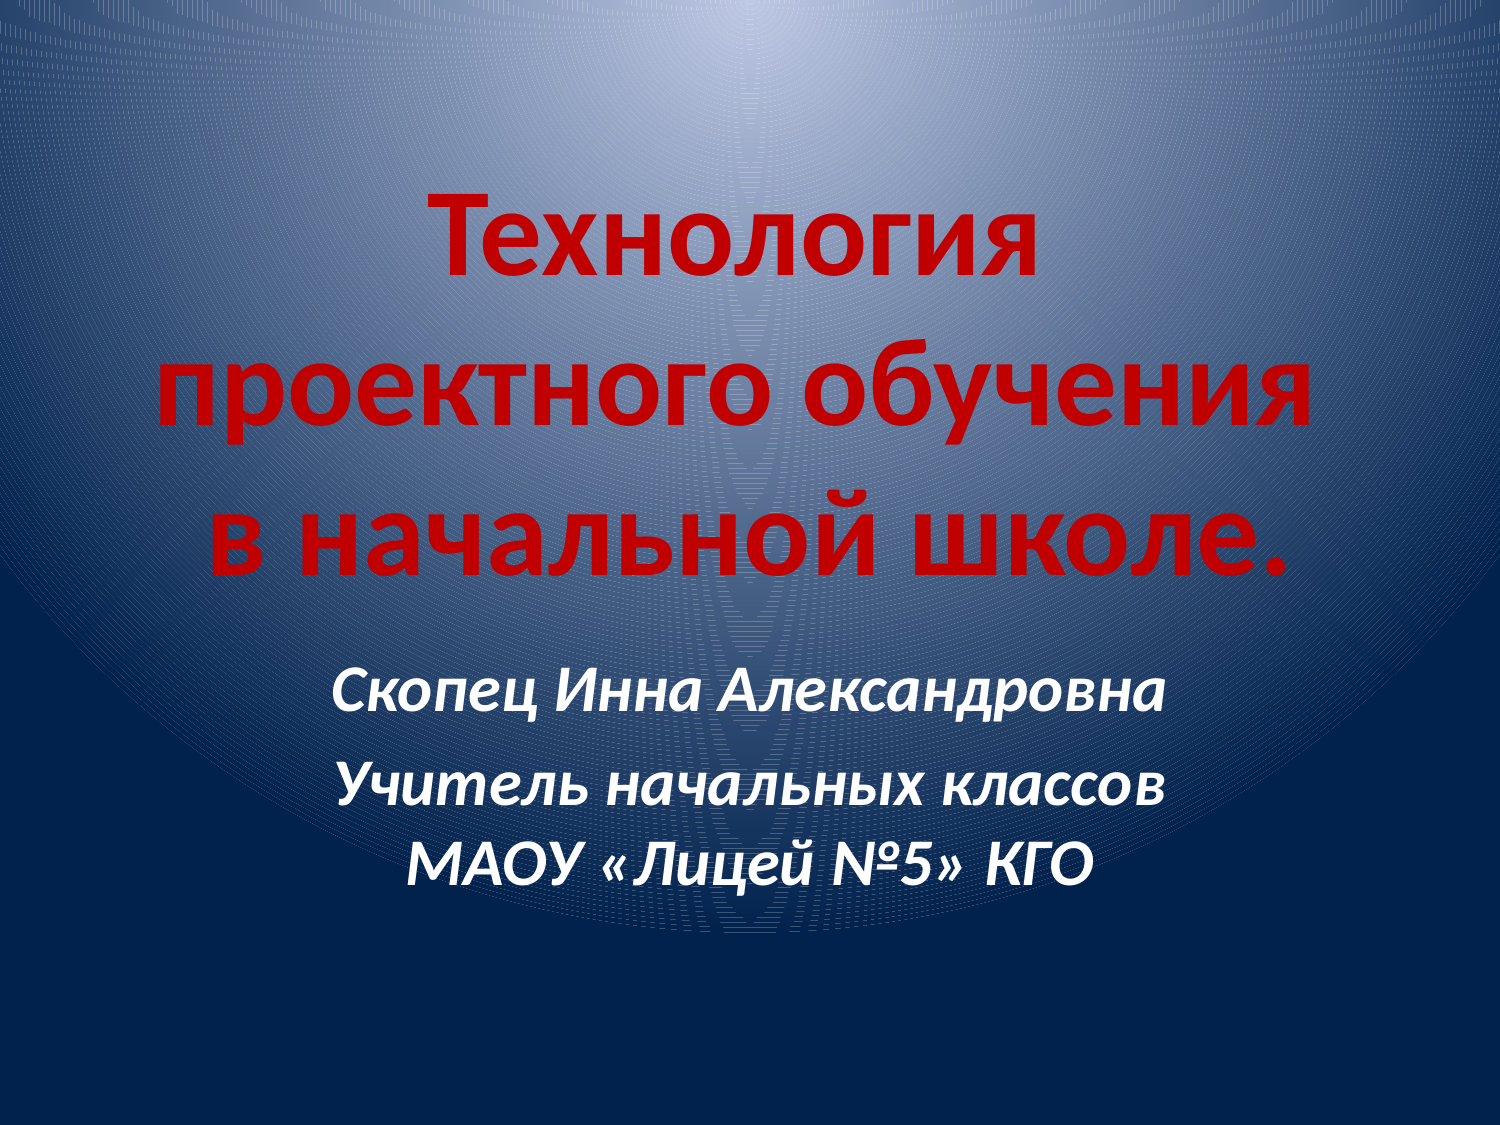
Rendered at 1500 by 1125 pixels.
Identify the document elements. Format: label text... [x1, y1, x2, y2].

title Технология проектного обучения в начальной школе. [58, 152, 1442, 598]
subtitle Скопец Инна Александровна Учитель начальных классов МАОУ «Лицей №5» КГО [225, 637, 1275, 925]
